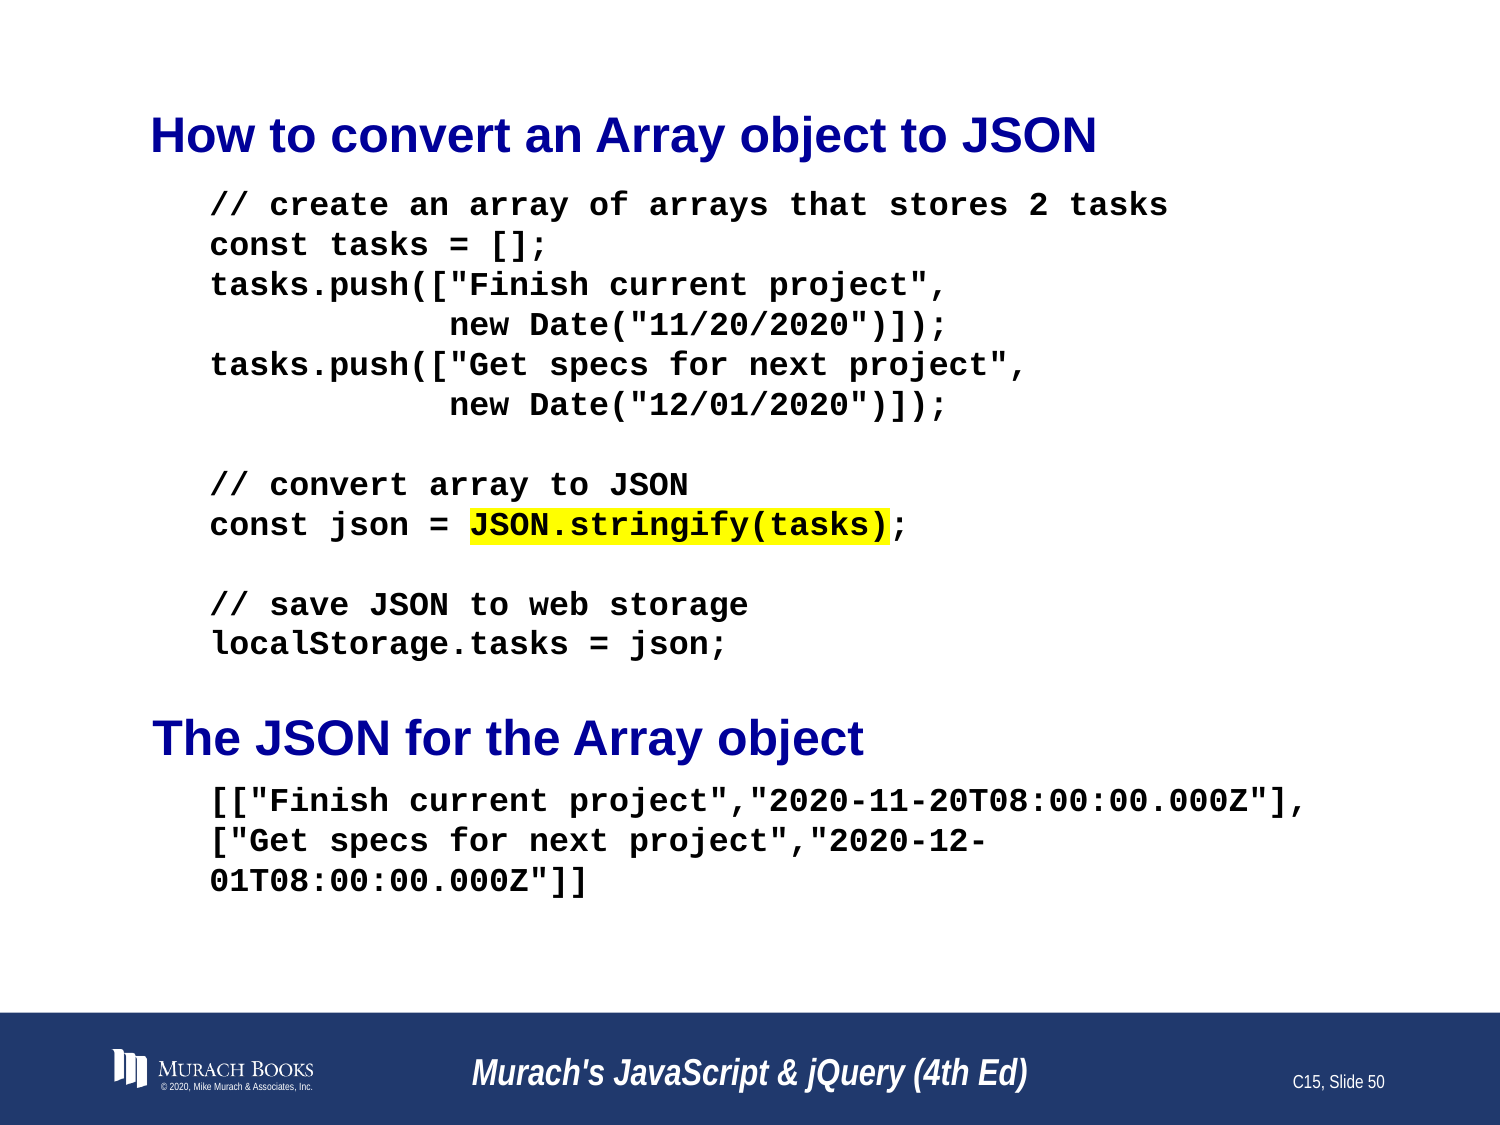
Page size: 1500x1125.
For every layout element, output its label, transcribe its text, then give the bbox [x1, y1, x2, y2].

list // create an array of arrays that stores 2 tasks const tasks = []; tasks.push(["Finish current project", new Date("11/20/2020")]); tasks.push(["Get specs for next project", new Date("12/01/2020")]); // convert array to JSON const json = JSON.stringify(tasks); // save JSON to web storage localStorage.tasks = json; The JSON for the Array object [["Finish current project","2020-11-20T08:00:00.000Z"], ["Get specs for next project","2020-12-01T08:00:00.000Z"]] [137, 174, 1350, 975]
footer © 2020, Mike Murach & Associates, Inc. [12, 1025, 463, 1100]
slide_number C15, Slide 50 [1087, 1025, 1400, 1100]
title How to convert an Array object to JSON [150, 102, 1350, 164]
slide_number Murach's JavaScript & jQuery (4th Ed) [463, 1025, 1050, 1100]
